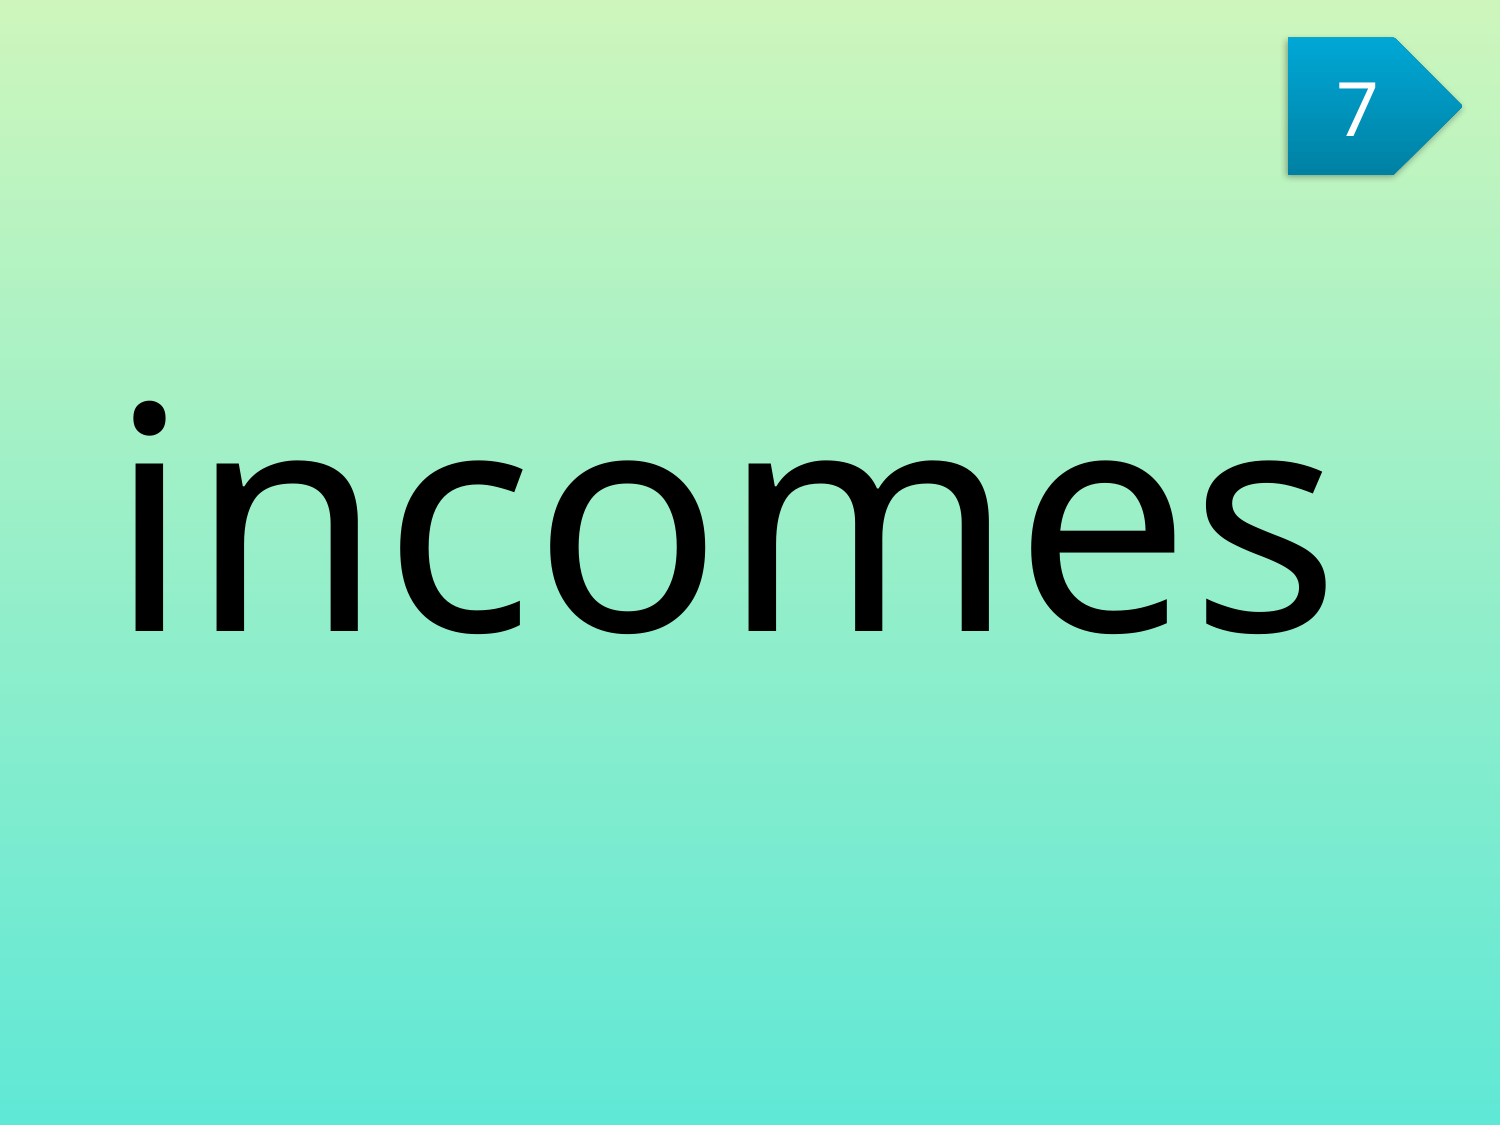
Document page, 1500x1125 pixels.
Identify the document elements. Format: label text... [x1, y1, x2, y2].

text_box 7 [1287, 37, 1463, 175]
title incomes [50, 412, 1400, 600]
